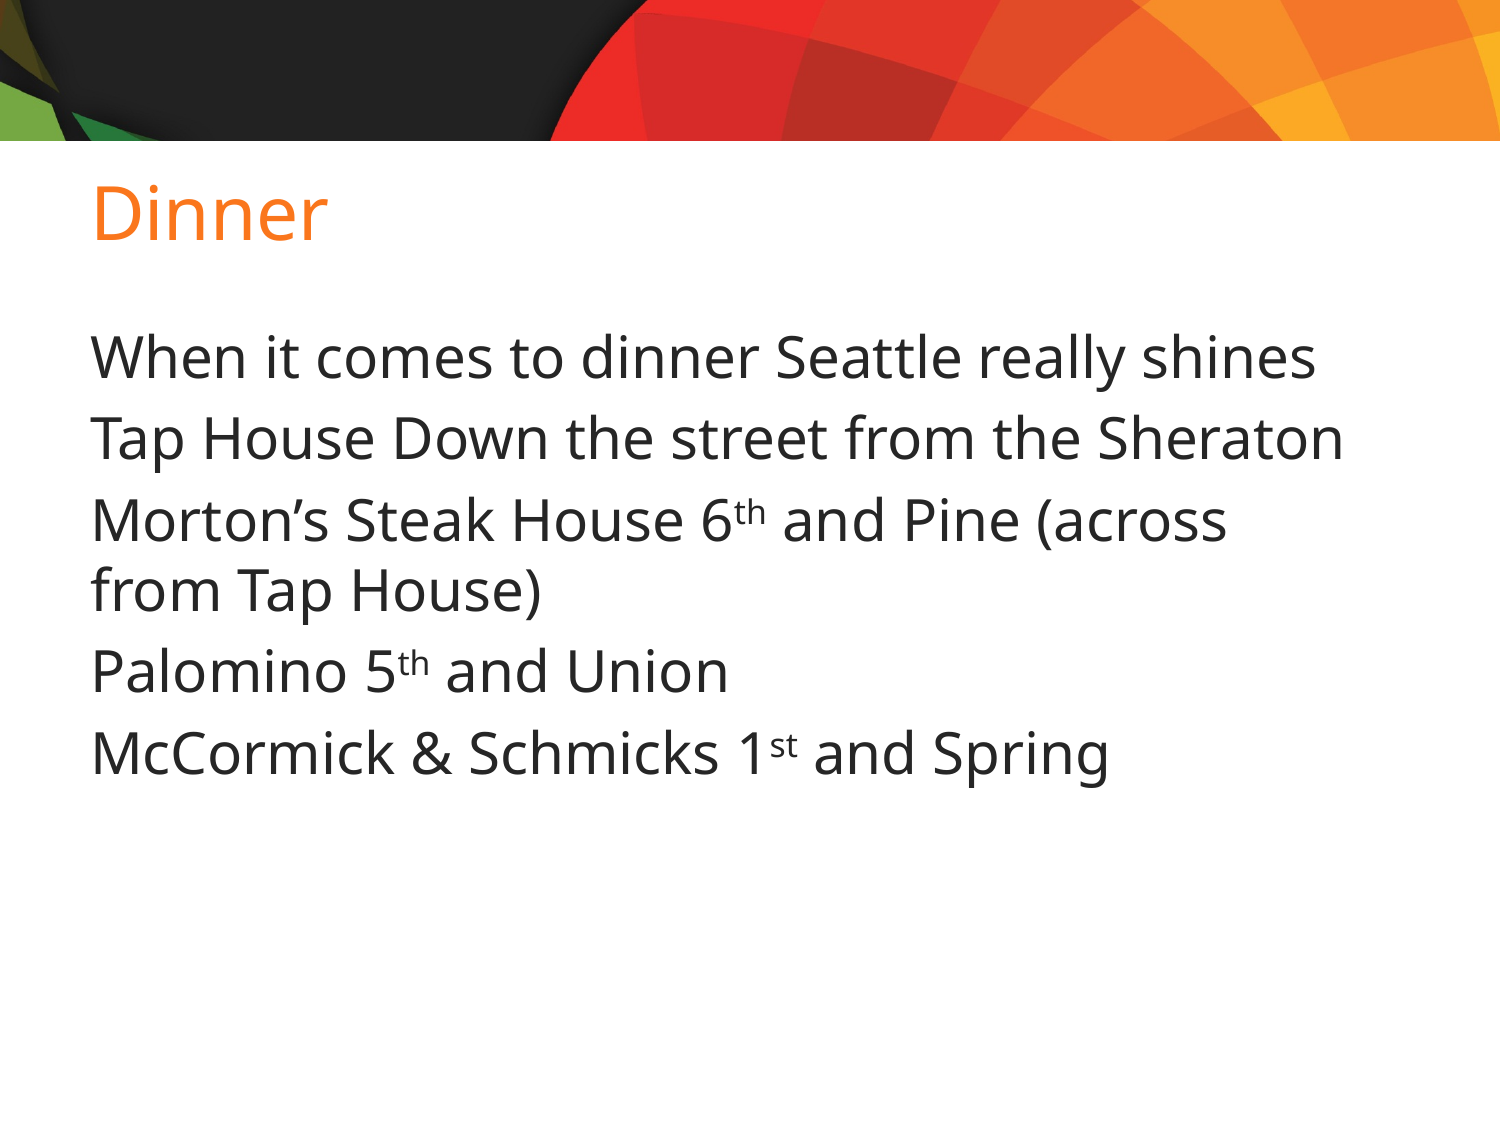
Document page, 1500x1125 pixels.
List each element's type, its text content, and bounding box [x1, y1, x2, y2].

title Dinner [75, 174, 1425, 288]
picture [0, 0, 1500, 141]
list When it comes to dinner Seattle really shines Tap House Down the street from the Sheraton Morton’s Steak House 6th and Pine (across from Tap House) Palomino 5th and Union McCormick & Schmicks 1st and Spring [75, 312, 1425, 1013]
